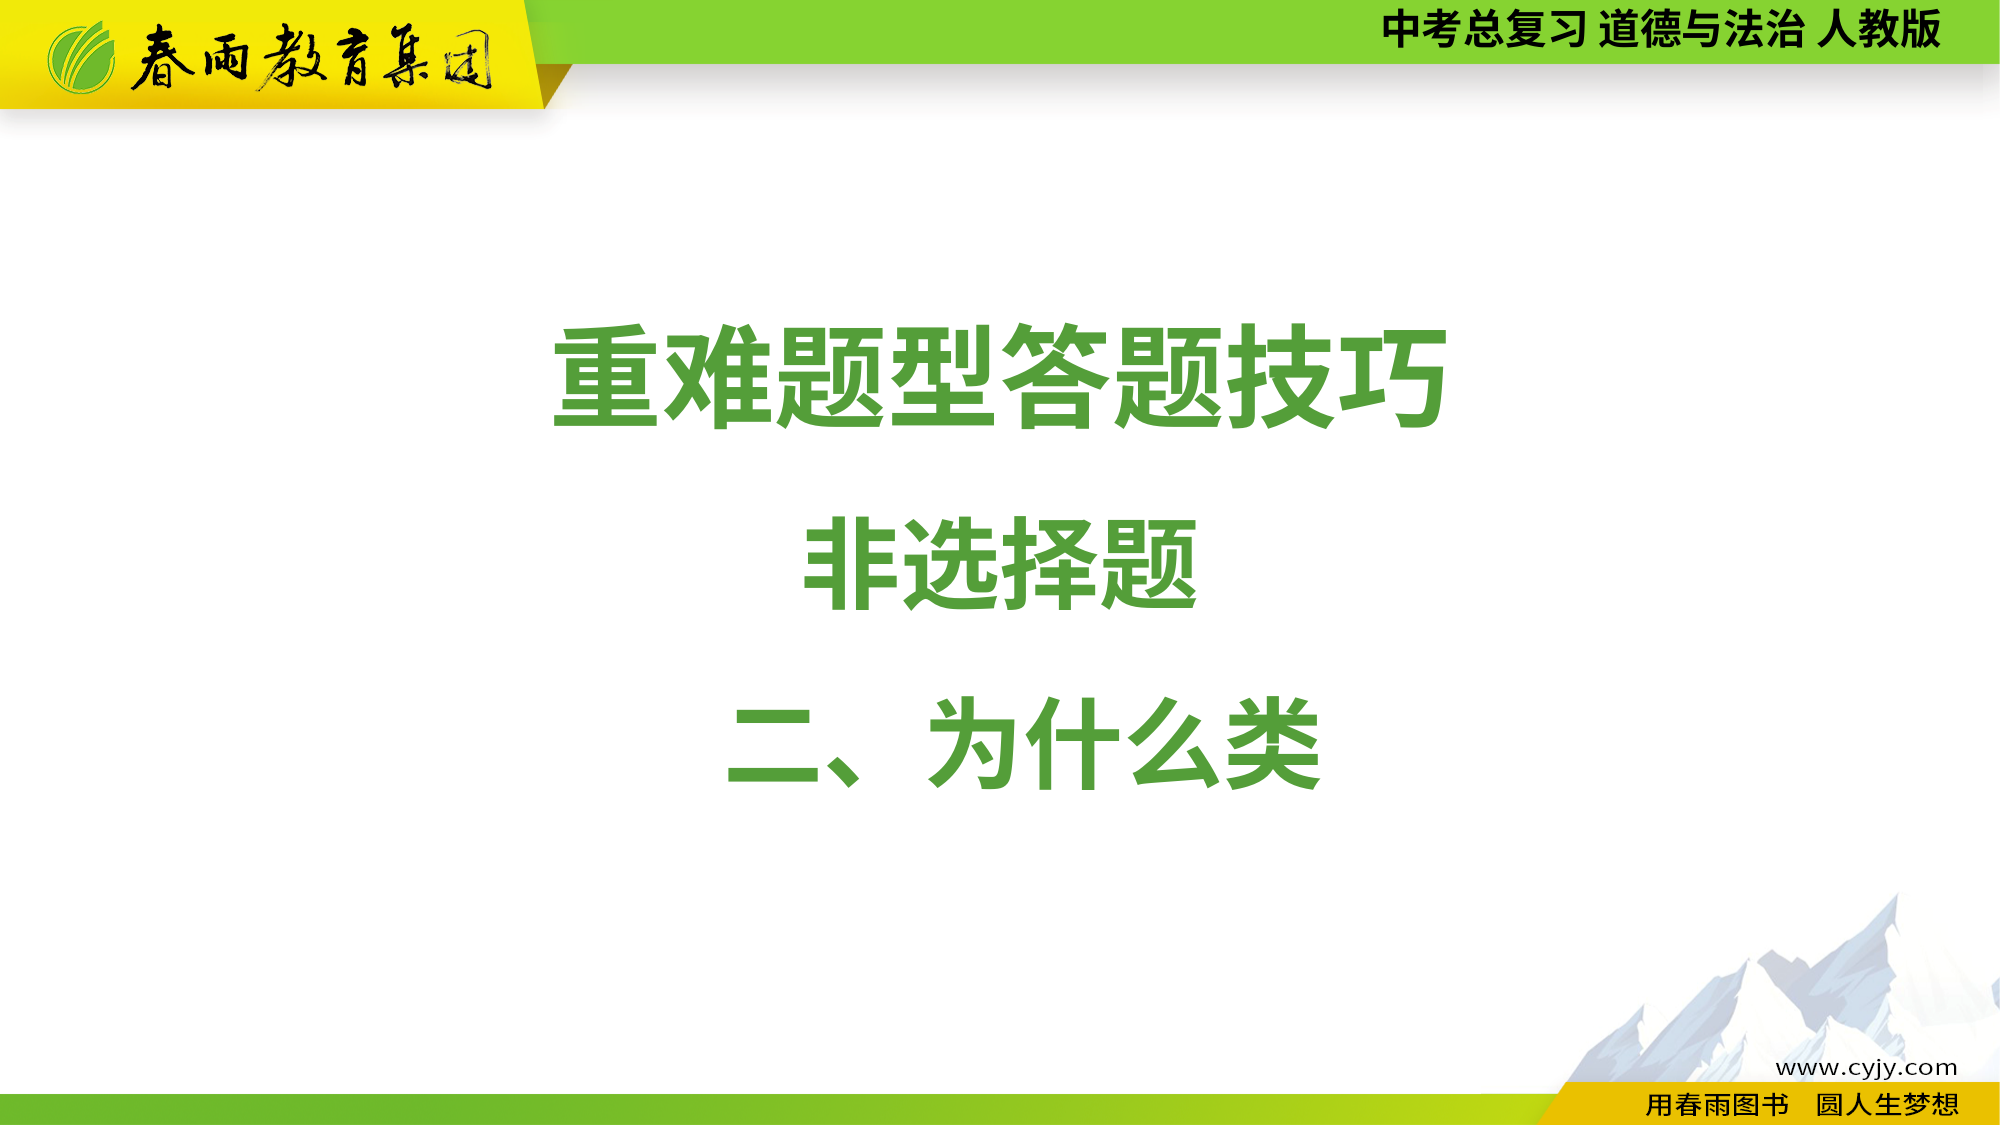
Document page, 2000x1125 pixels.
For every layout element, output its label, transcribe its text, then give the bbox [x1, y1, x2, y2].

text_box 重难题型答题技巧 非选择题 二、为什么类 [54, 231, 1946, 809]
picture [0, 0, 2000, 1125]
